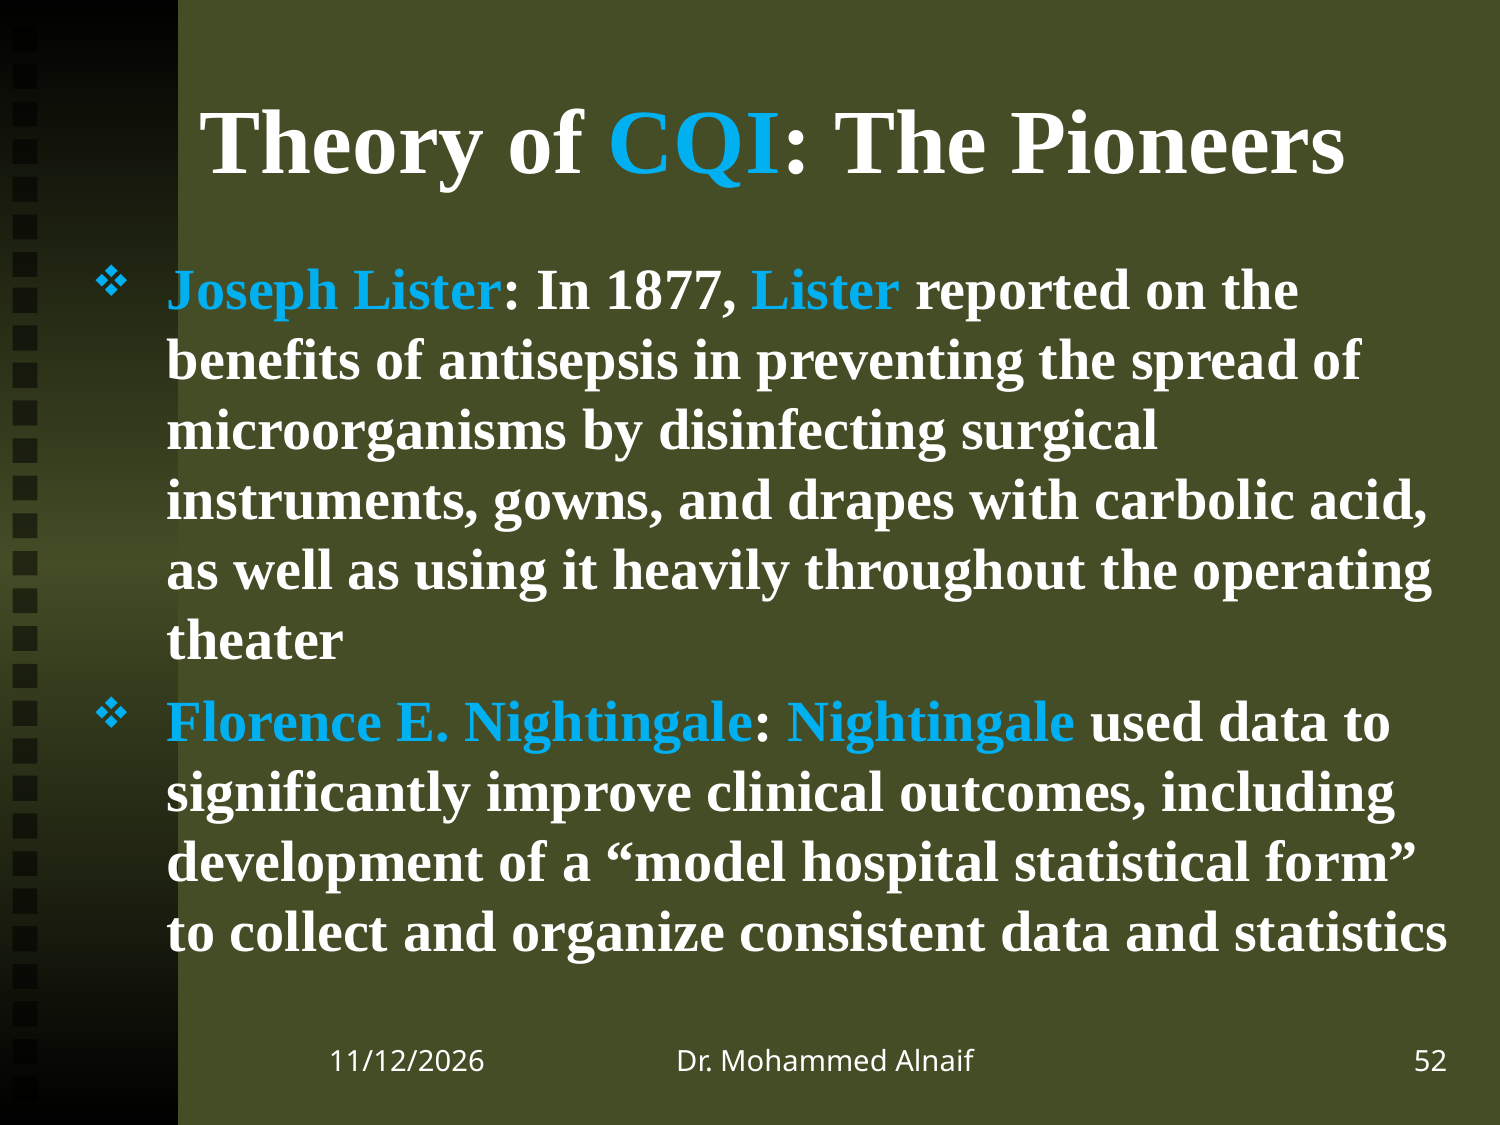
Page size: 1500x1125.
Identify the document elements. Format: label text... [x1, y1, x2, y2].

slide_number 52 [1149, 1024, 1463, 1101]
title Theory of CQI: The Pioneers [135, 54, 1411, 221]
subtitle Joseph Lister: In 1877, Lister reported on the benefits of antisepsis in preventing the spread of microorganisms by disinfecting surgical instruments, gowns, and drapes with carbolic acid, as well as using it heavily throughout the operating theater Florence E. Nightingale: Nightingale used data to significantly improve clinical outcomes, including development of a “model hospital statistical form” to collect and organize consistent data and statistics [76, 243, 1471, 1012]
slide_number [187, 1024, 501, 1101]
footer Dr. Mohammed Alnaif [587, 1024, 1063, 1101]
